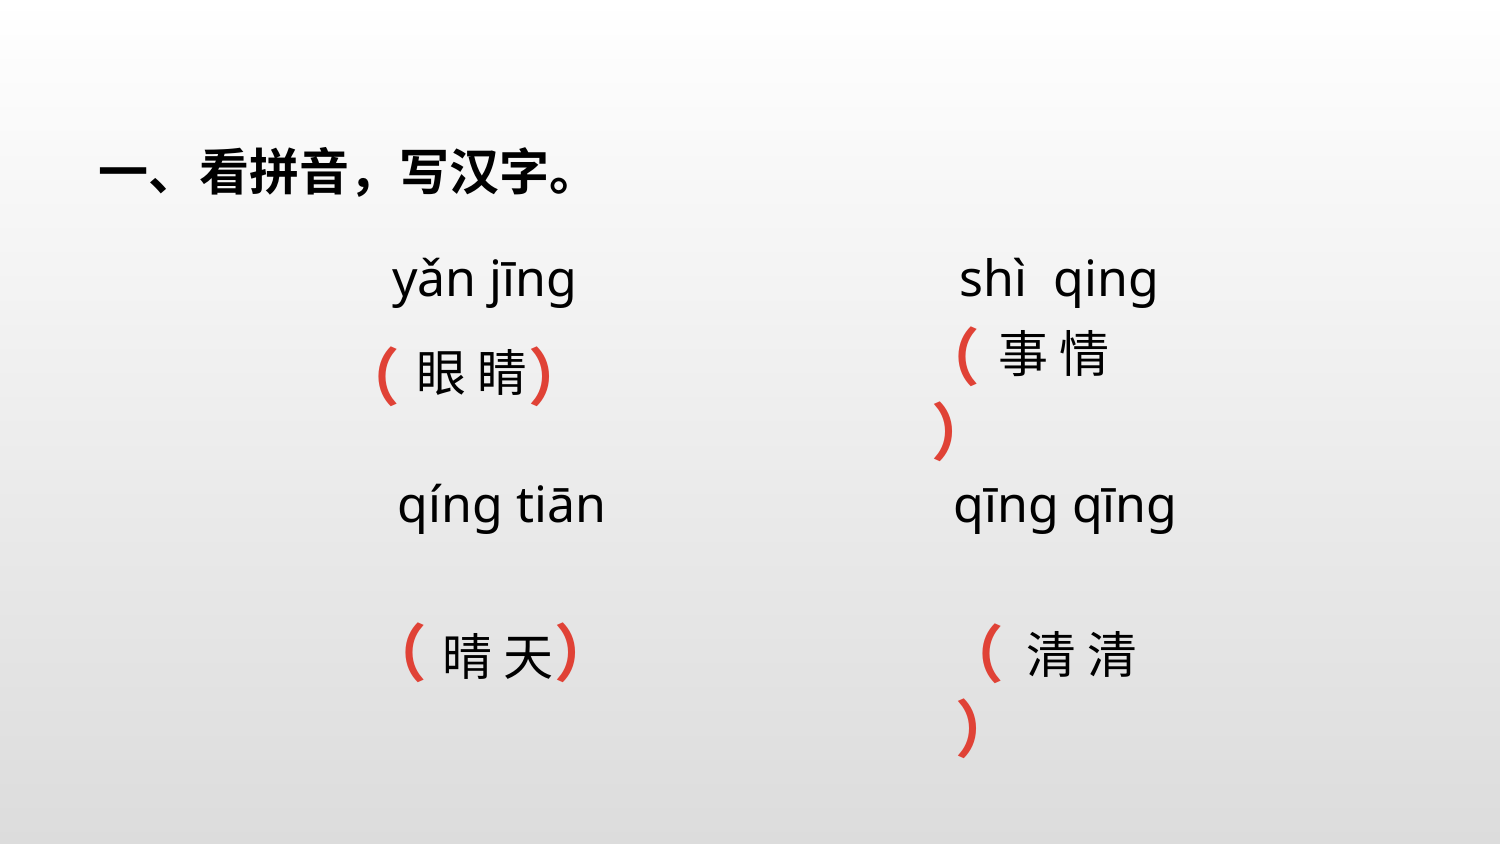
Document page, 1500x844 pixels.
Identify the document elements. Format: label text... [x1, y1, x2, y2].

text_box （ ） [930, 608, 1197, 771]
text_box （ ） [326, 332, 717, 419]
text_box 眼 睛 [405, 336, 540, 408]
text_box qīng qīng [942, 467, 1189, 539]
text_box qíng tiān [386, 467, 618, 539]
text_box shì qing [948, 240, 1184, 312]
text_box yǎn jīng [367, 240, 602, 312]
text_box （ ） [905, 312, 1176, 474]
text_box （ ） [353, 608, 650, 695]
text_box 一、看拼音，写汉字。 [87, 135, 1386, 207]
